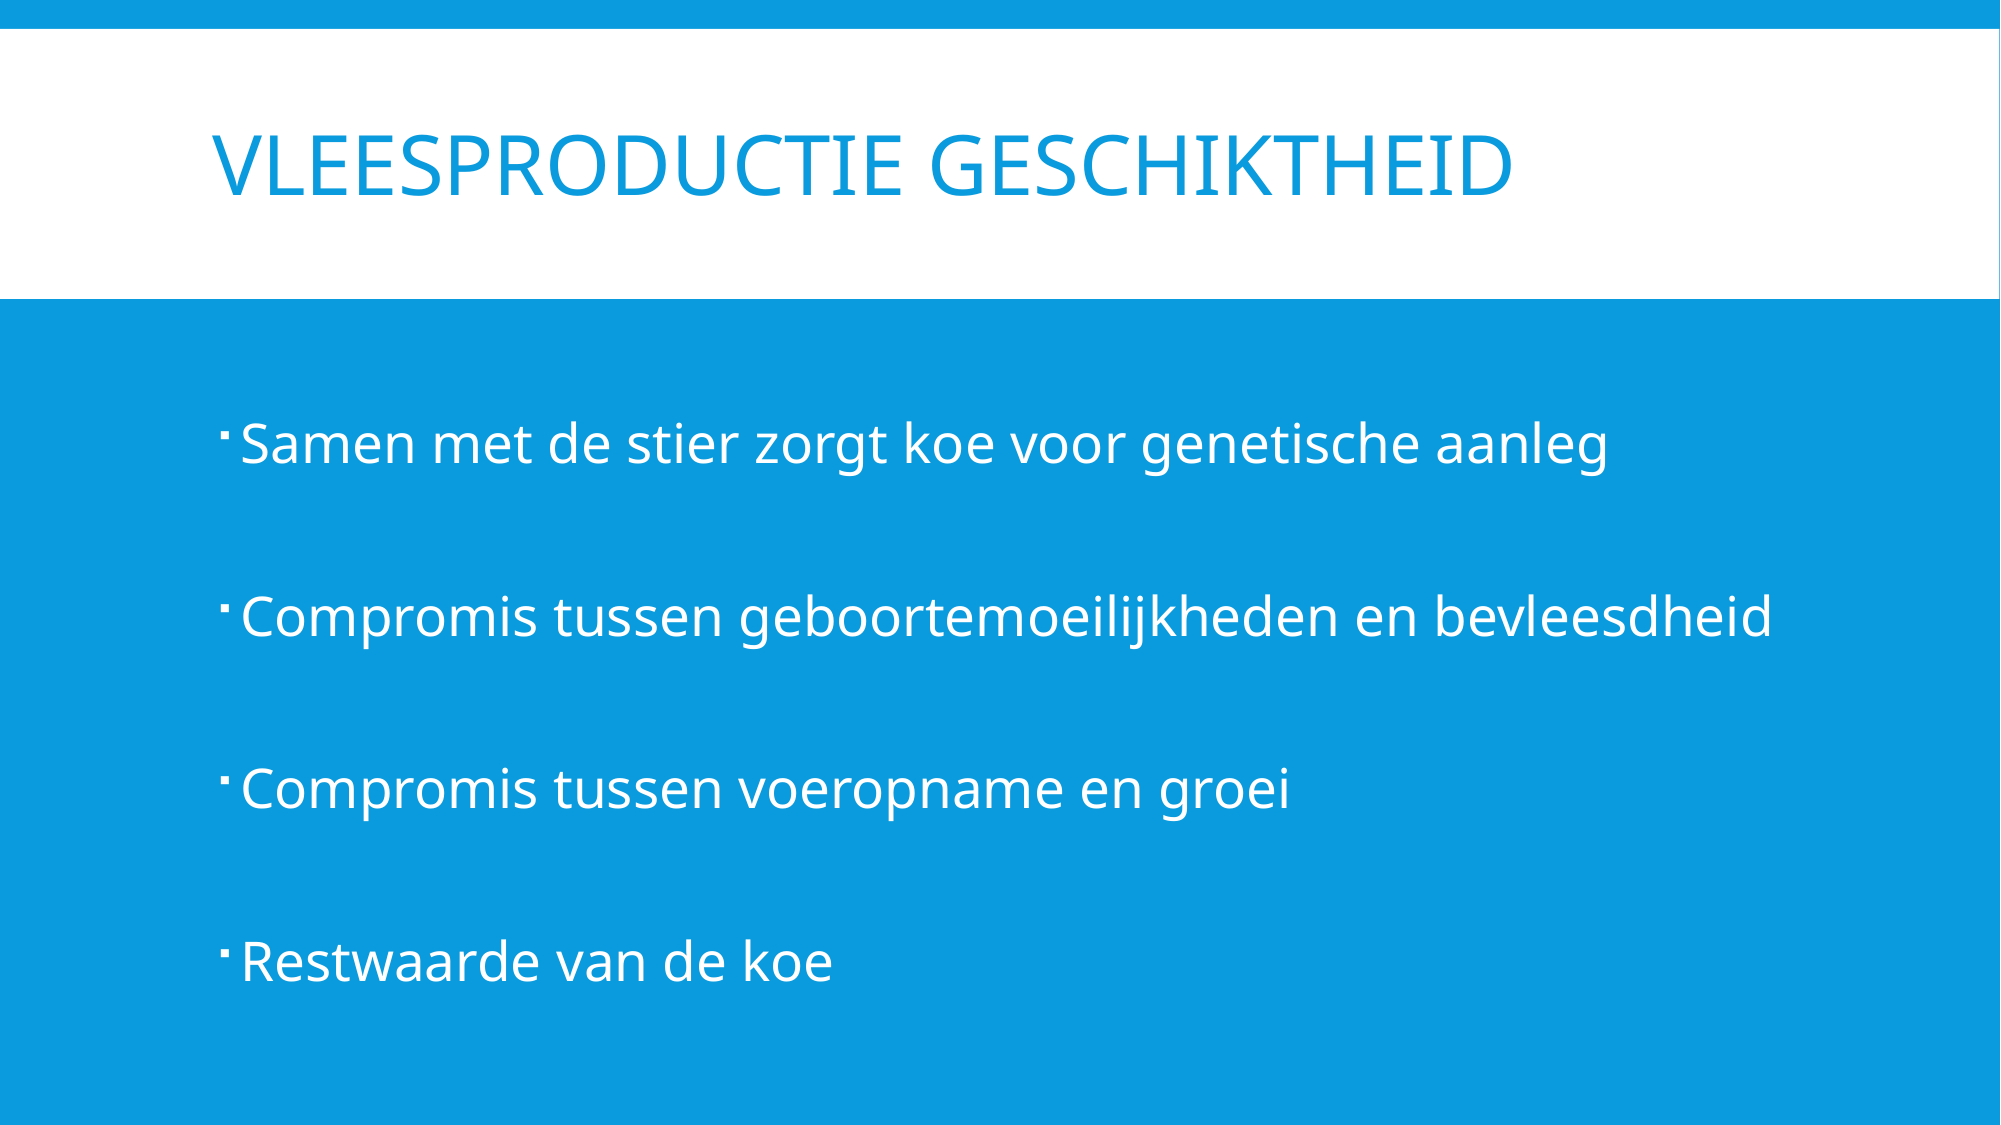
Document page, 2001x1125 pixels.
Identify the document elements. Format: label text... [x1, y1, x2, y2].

list Samen met de stier zorgt koe voor genetische aanleg Compromis tussen geboortemoeilijkheden en bevleesdheid Compromis tussen voeropname en groei Restwaarde van de koe [197, 329, 1803, 1020]
title Vleesproductie geschiktheid [197, 46, 1803, 295]
